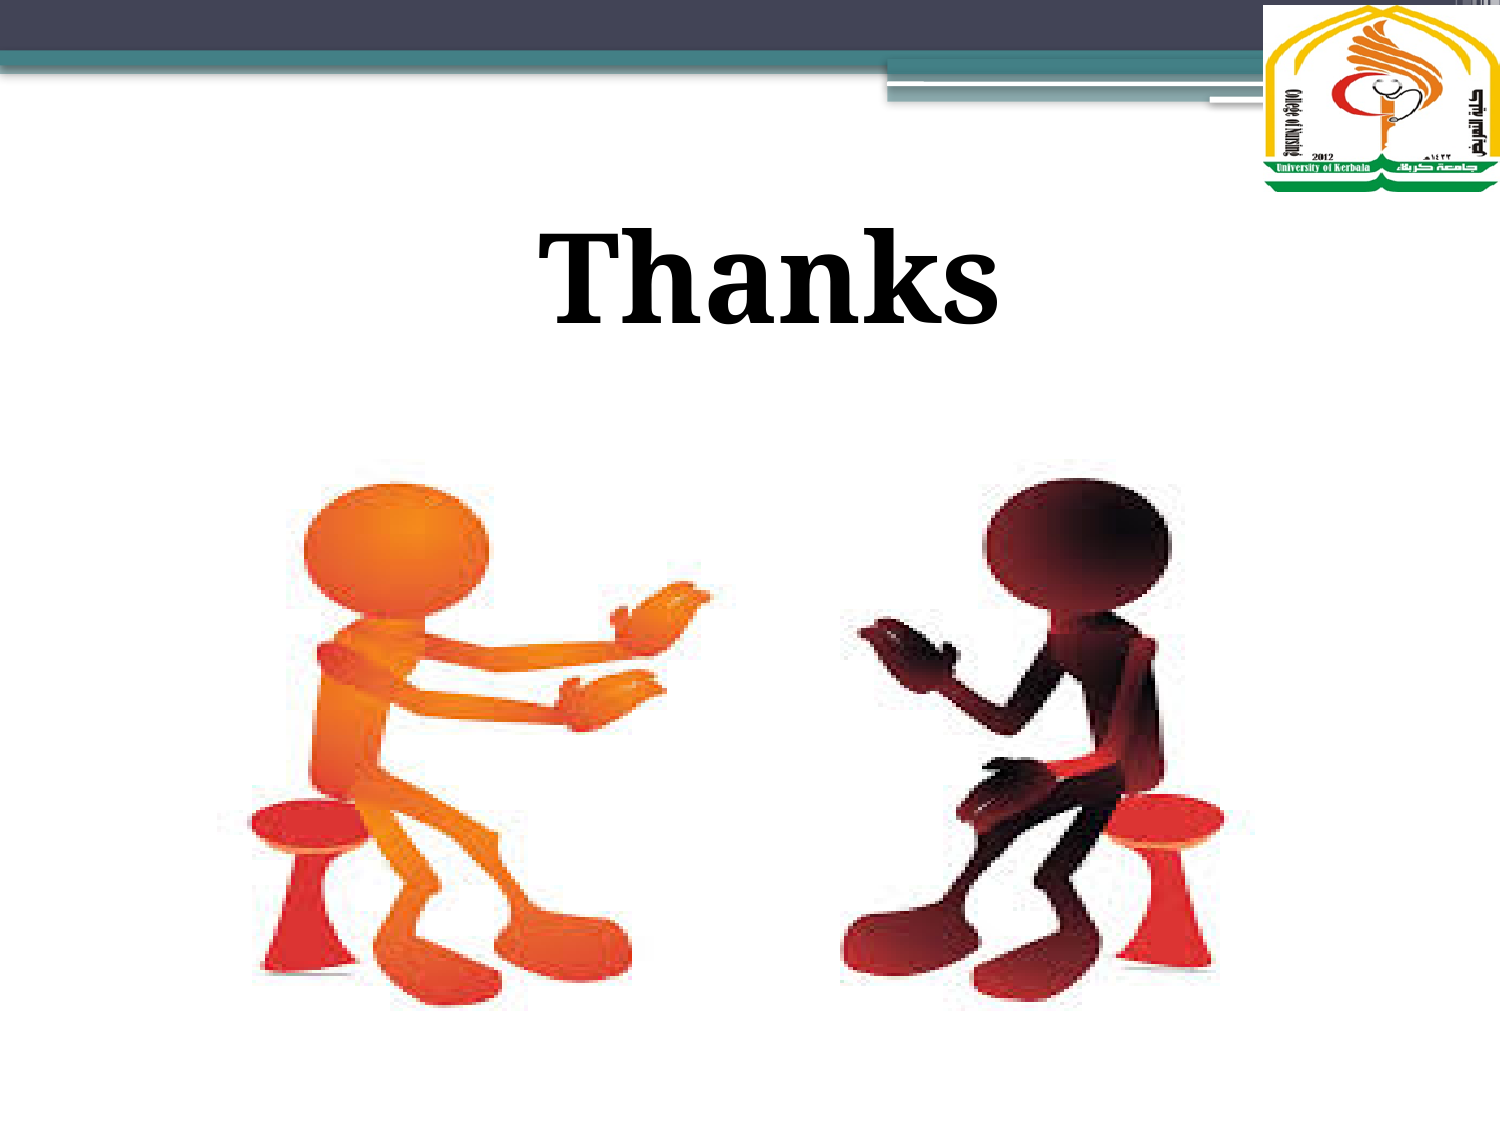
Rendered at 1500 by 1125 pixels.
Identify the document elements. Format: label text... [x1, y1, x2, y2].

picture [182, 409, 1294, 1024]
list Thanks [147, 191, 1427, 1012]
picture [1263, 5, 1500, 192]
